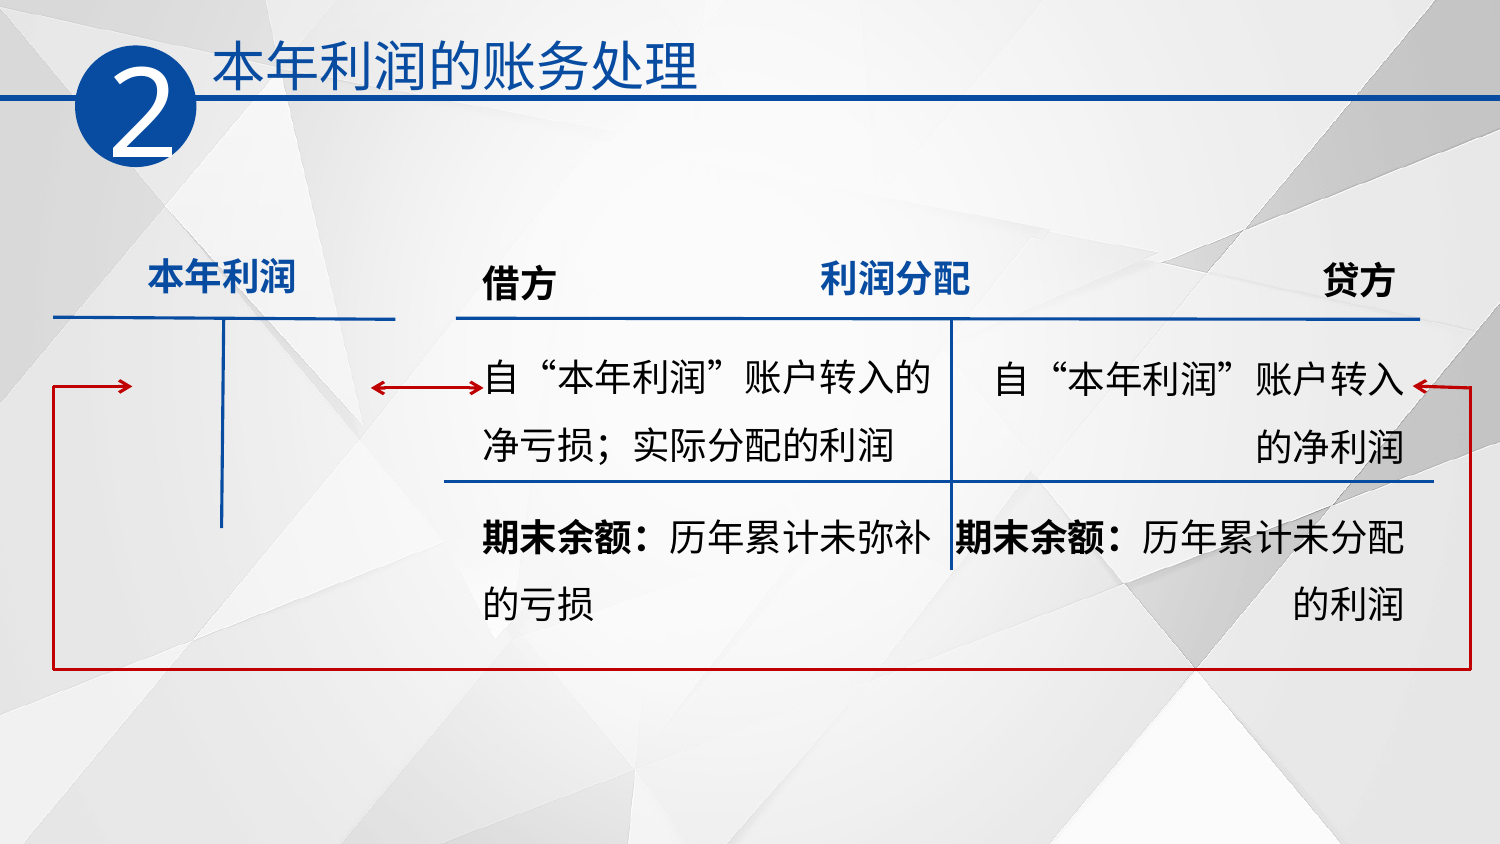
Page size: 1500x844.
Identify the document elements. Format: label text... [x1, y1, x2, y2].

text_box [75, 107, 84, 138]
text_box 自“本年利润”账户转入的净亏损；实际分配的利润 [467, 328, 946, 474]
text_box 自“本年利润”账户转入的净亏损；实际分配的利润 [956, 328, 964, 474]
text_box [75, 74, 84, 97]
text_box 自“本年利润”账户转入的净利润 [963, 326, 1421, 477]
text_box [1412, 385, 1471, 389]
text_box 期末余额：历年累计未分配的利润 [931, 491, 1421, 634]
text_box 期末余额：历年累计未弥补的亏损 [467, 491, 931, 634]
text_box 本年利润的账务处理 [198, 37, 960, 92]
picture [0, 0, 1500, 95]
text_box 借方 [468, 252, 573, 312]
text_box 贷方 [1307, 249, 1412, 310]
text_box 本年利润 [132, 245, 347, 306]
text_box 利润分配 [805, 247, 1097, 307]
text_box 2 [84, 45, 203, 97]
picture [0, 101, 1500, 844]
text_box 2 [84, 107, 203, 171]
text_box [52, 316, 396, 320]
